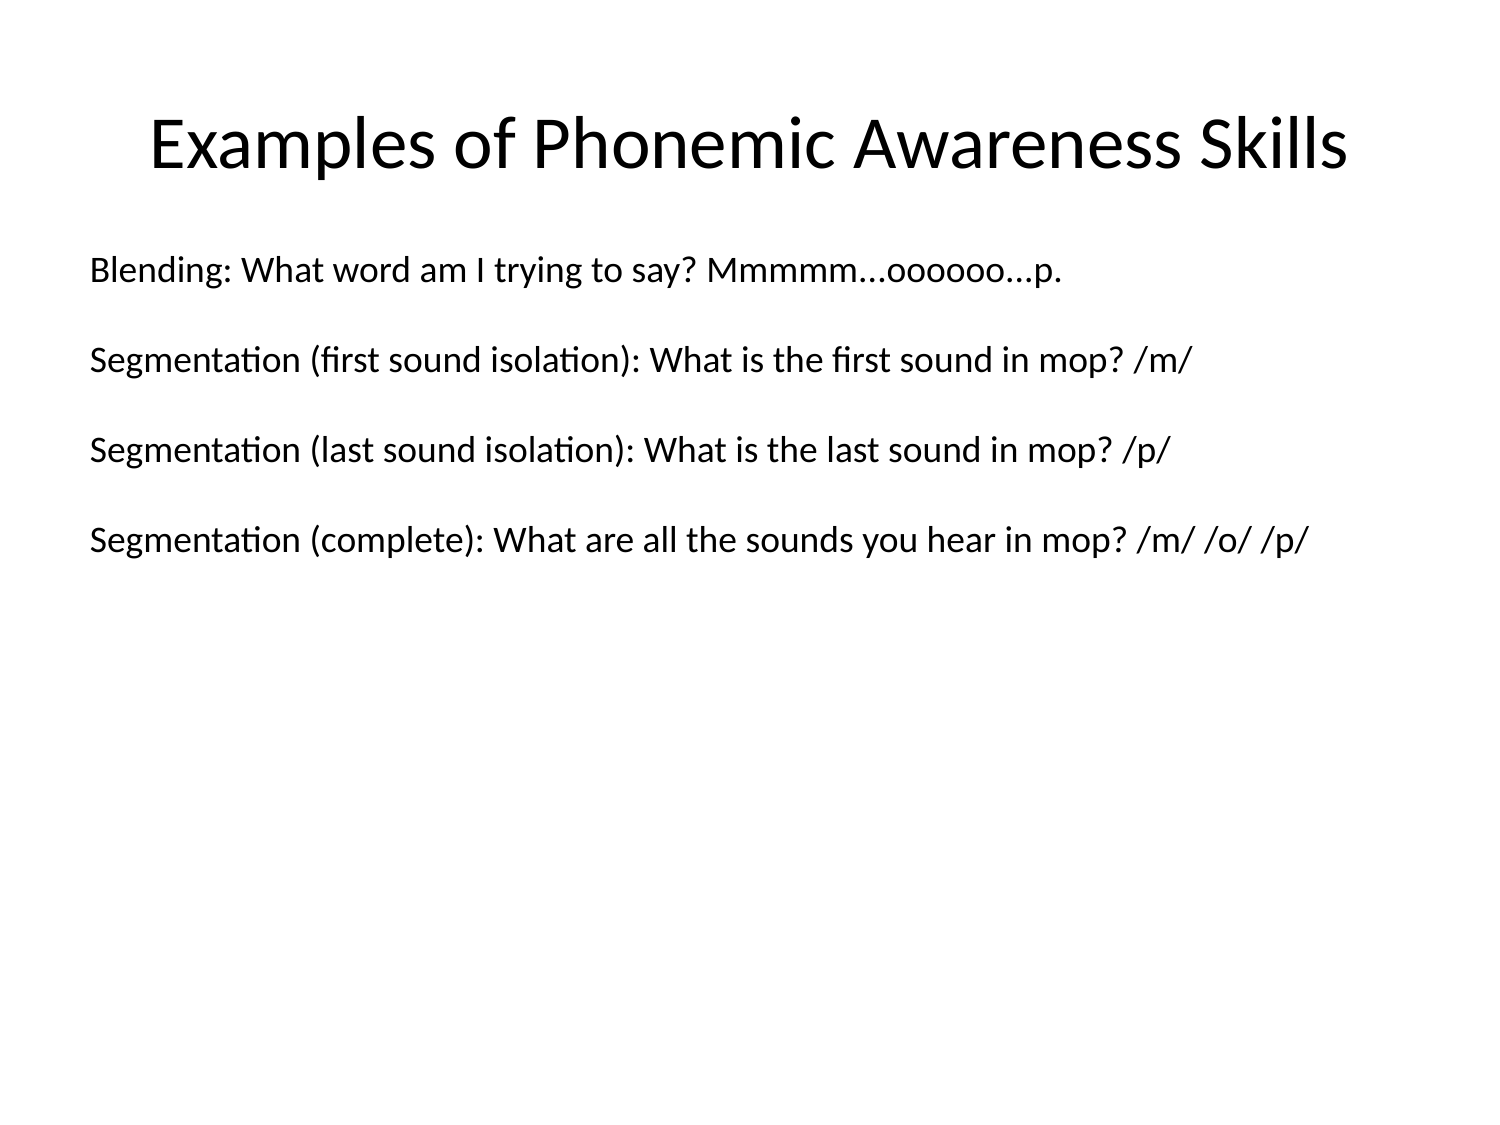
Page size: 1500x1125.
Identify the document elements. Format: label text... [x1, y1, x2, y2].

text_box Blending: What word am I trying to say? Mmmmm...oooooo...p. Segmentation (first sound isolation): What is the first sound in mop? /m/ Segmentation (last sound isolation): What is the last sound in mop? /p/ Segmentation (complete): What are all the sounds you hear in mop? /m/ /o/ /p/ [74, 237, 1438, 613]
title Examples of Phonemic Awareness Skills [75, 45, 1425, 233]
